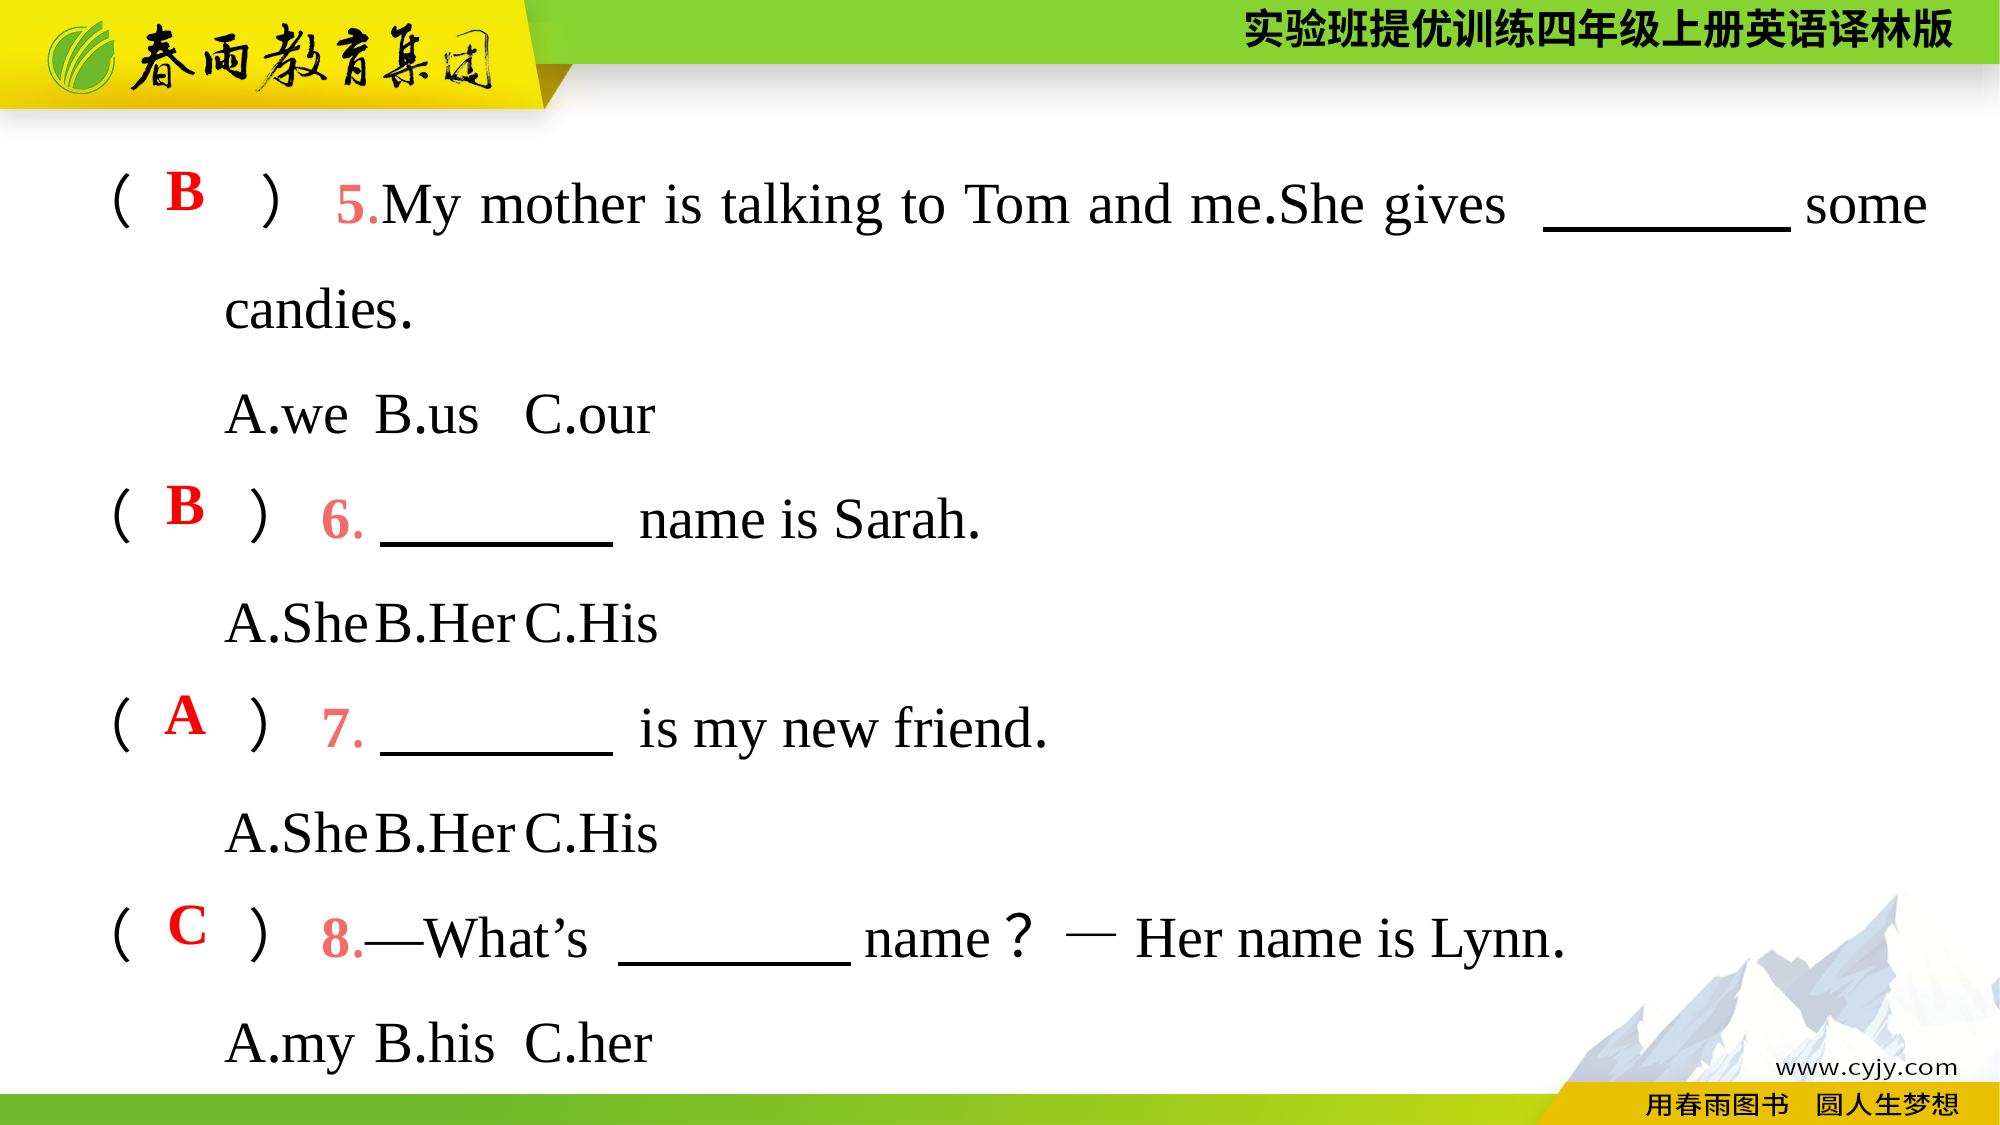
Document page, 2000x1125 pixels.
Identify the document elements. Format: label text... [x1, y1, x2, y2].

text_box C [152, 878, 225, 964]
text_box A [149, 668, 222, 754]
picture [0, 0, 2000, 1125]
text_box B [151, 144, 220, 230]
text_box B [151, 459, 220, 544]
list （ ）5.My mother is talking to Tom and me.She gives some candies. A.we B.us C.our （ ）6. name is Sarah. A.She B.Her C.His （ ）7. is my new friend. A.She B.Her C.His （ ）8.—What’s name？—Her name is Lynn. A.my B.his C.her [59, 122, 1944, 1092]
